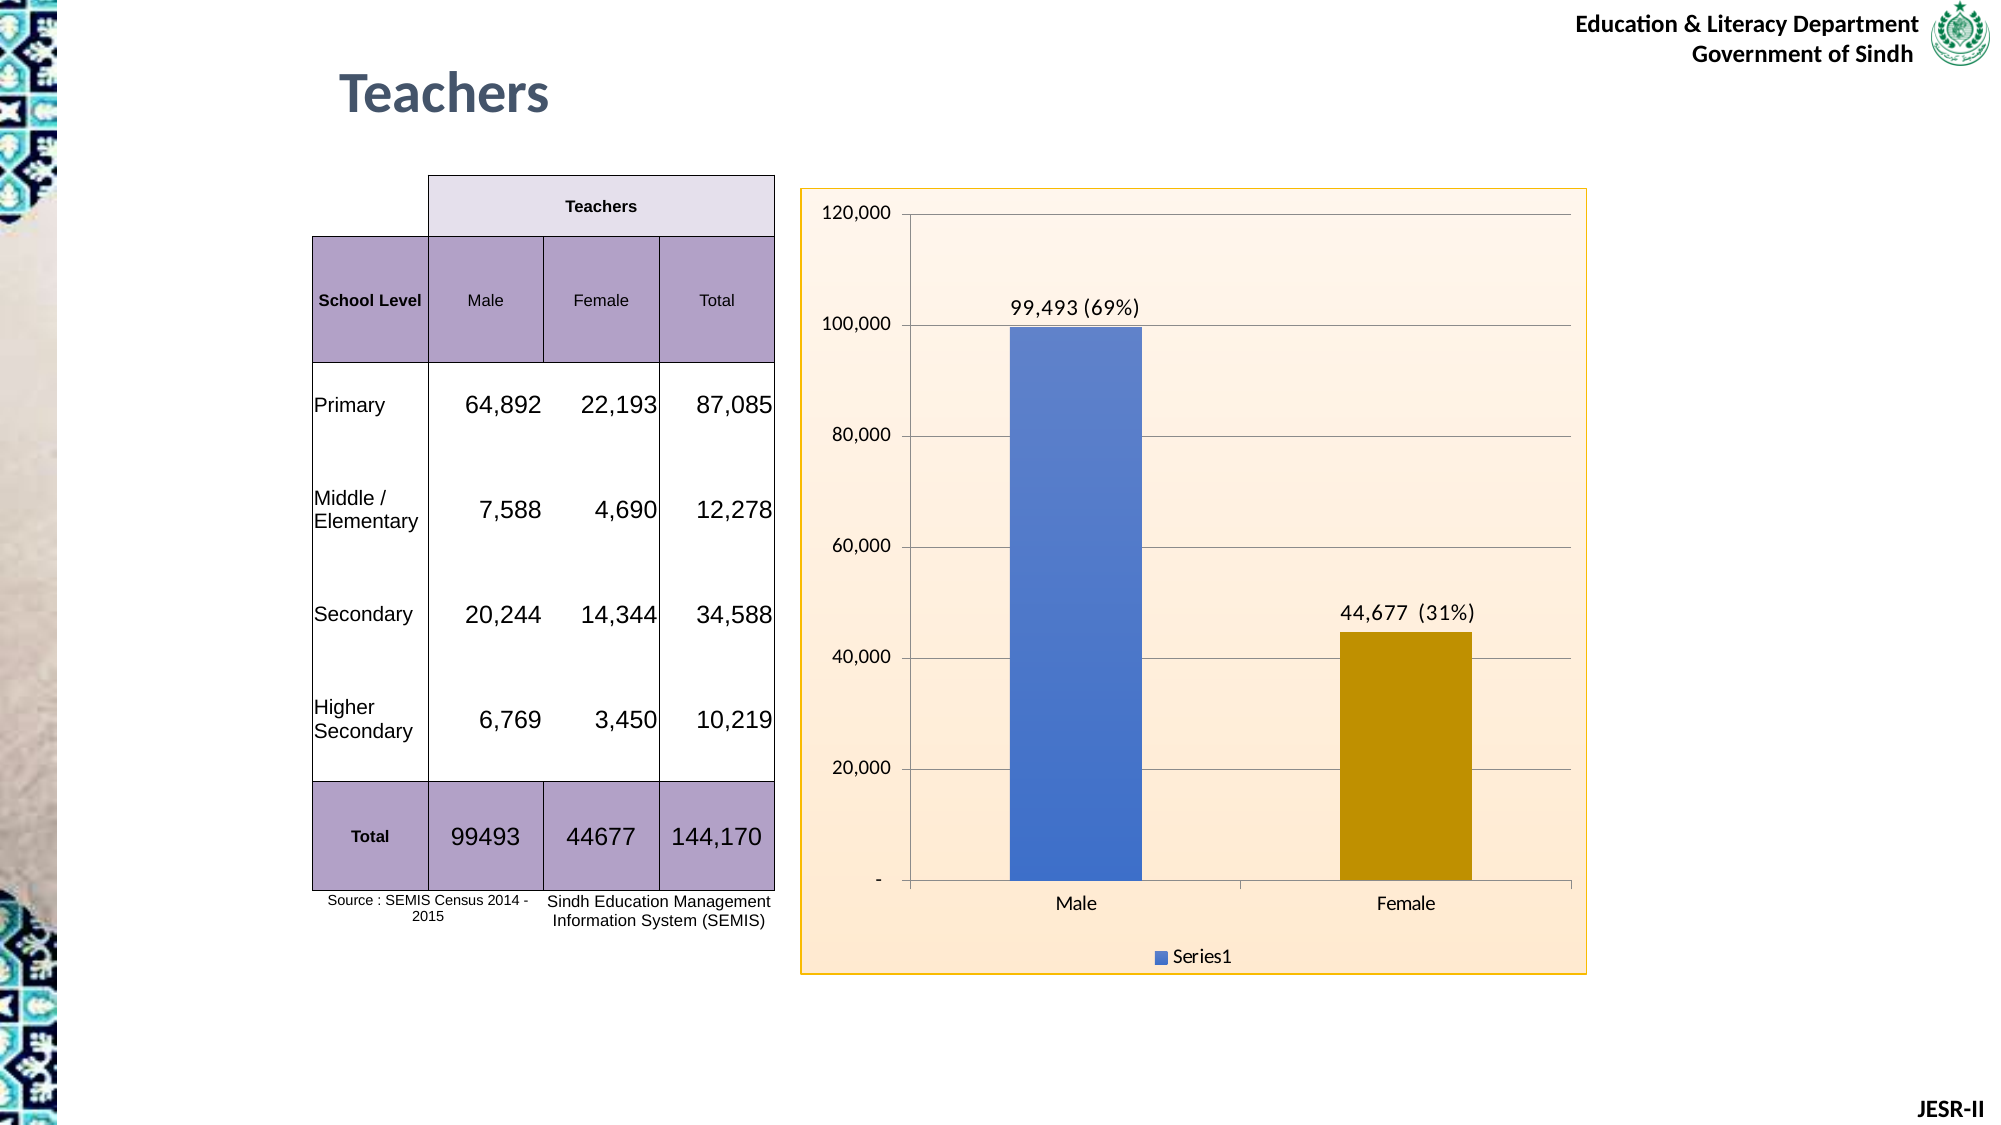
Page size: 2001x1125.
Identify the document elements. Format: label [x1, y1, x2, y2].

text_box [0, 0, 2000, 1125]
